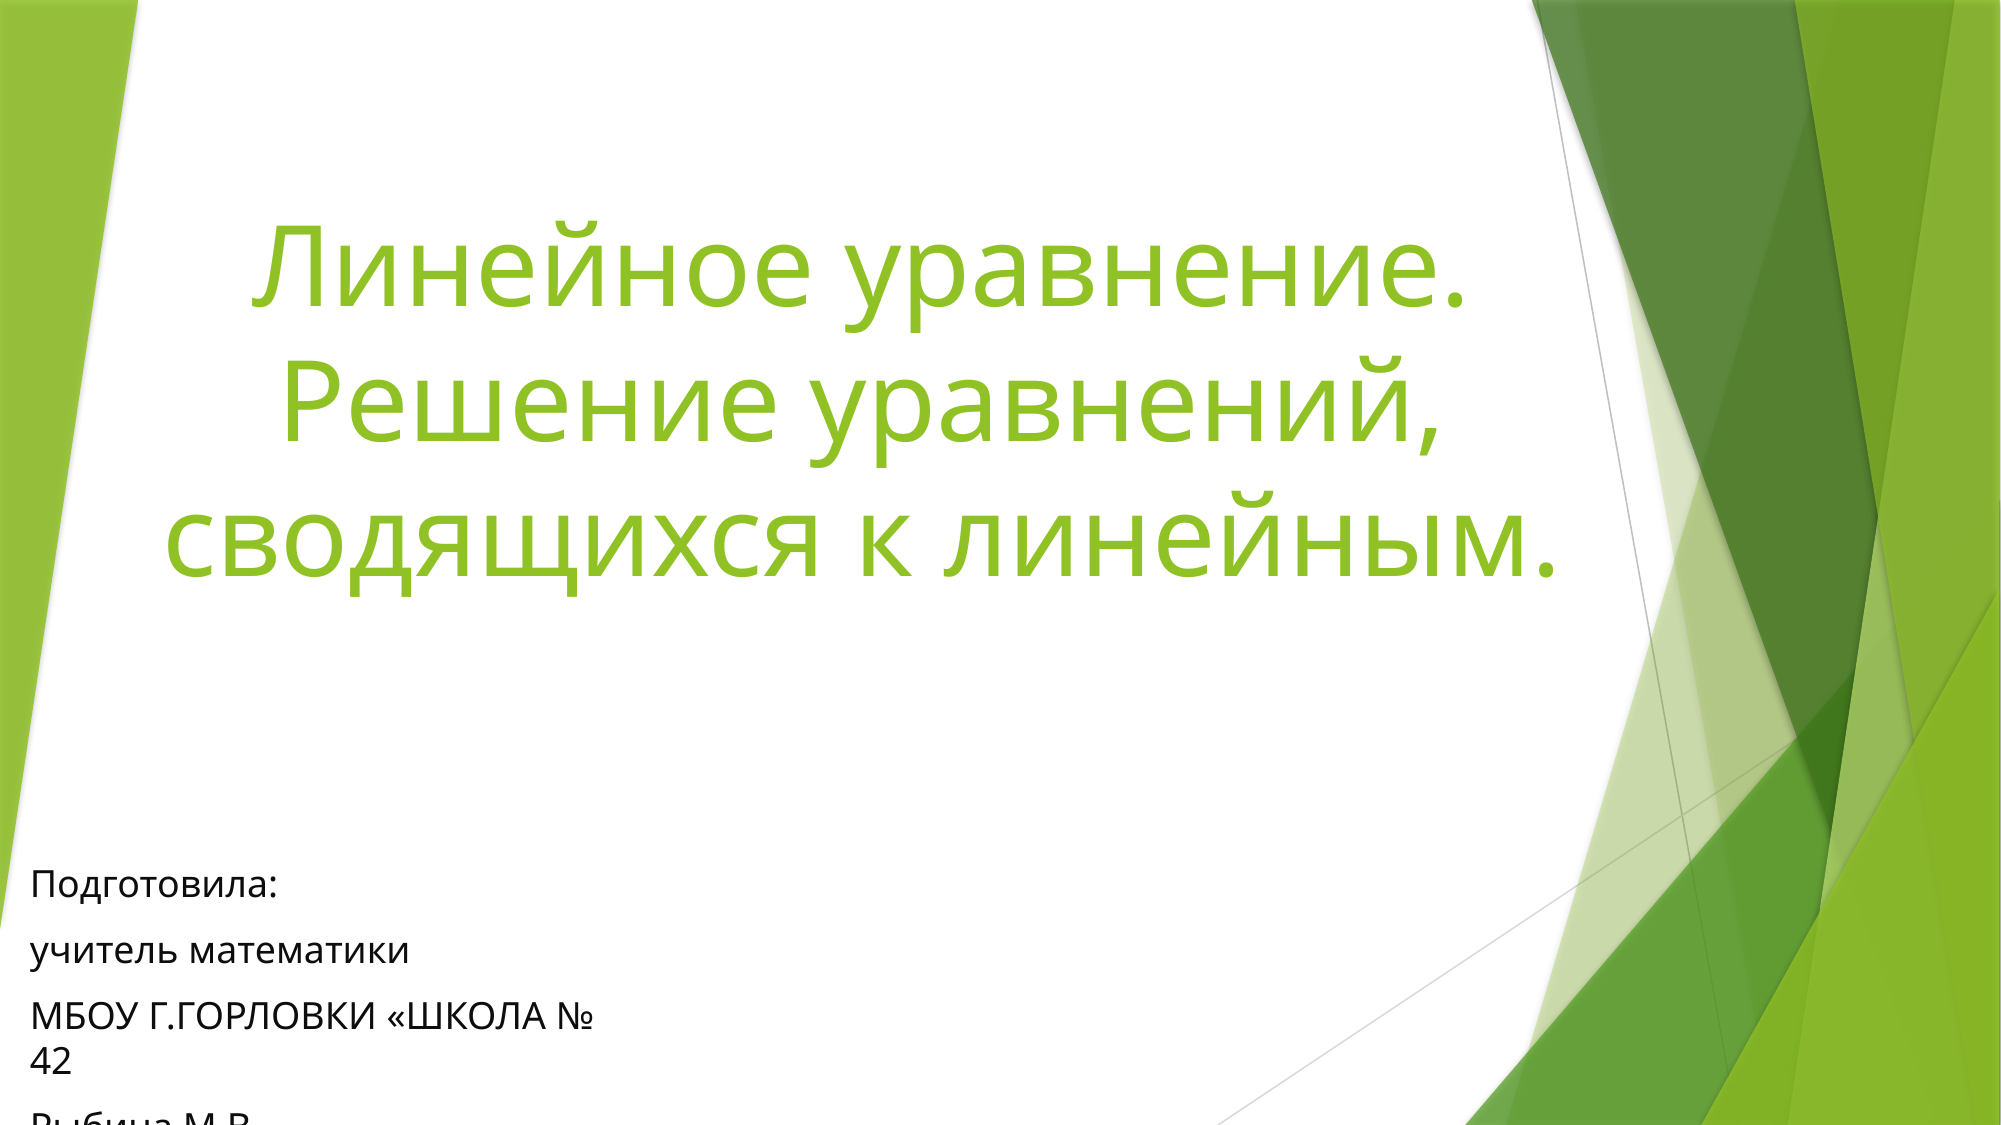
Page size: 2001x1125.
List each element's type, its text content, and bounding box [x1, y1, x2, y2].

subtitle Подготовила: учитель математики МБОУ Г.ГОРЛОВКИ «ШКОЛА № 42 Рыбина М.В. [14, 852, 647, 1125]
title Линейное уравнение. Решение уравнений, сводящихся к линейным. [120, 147, 1604, 607]
